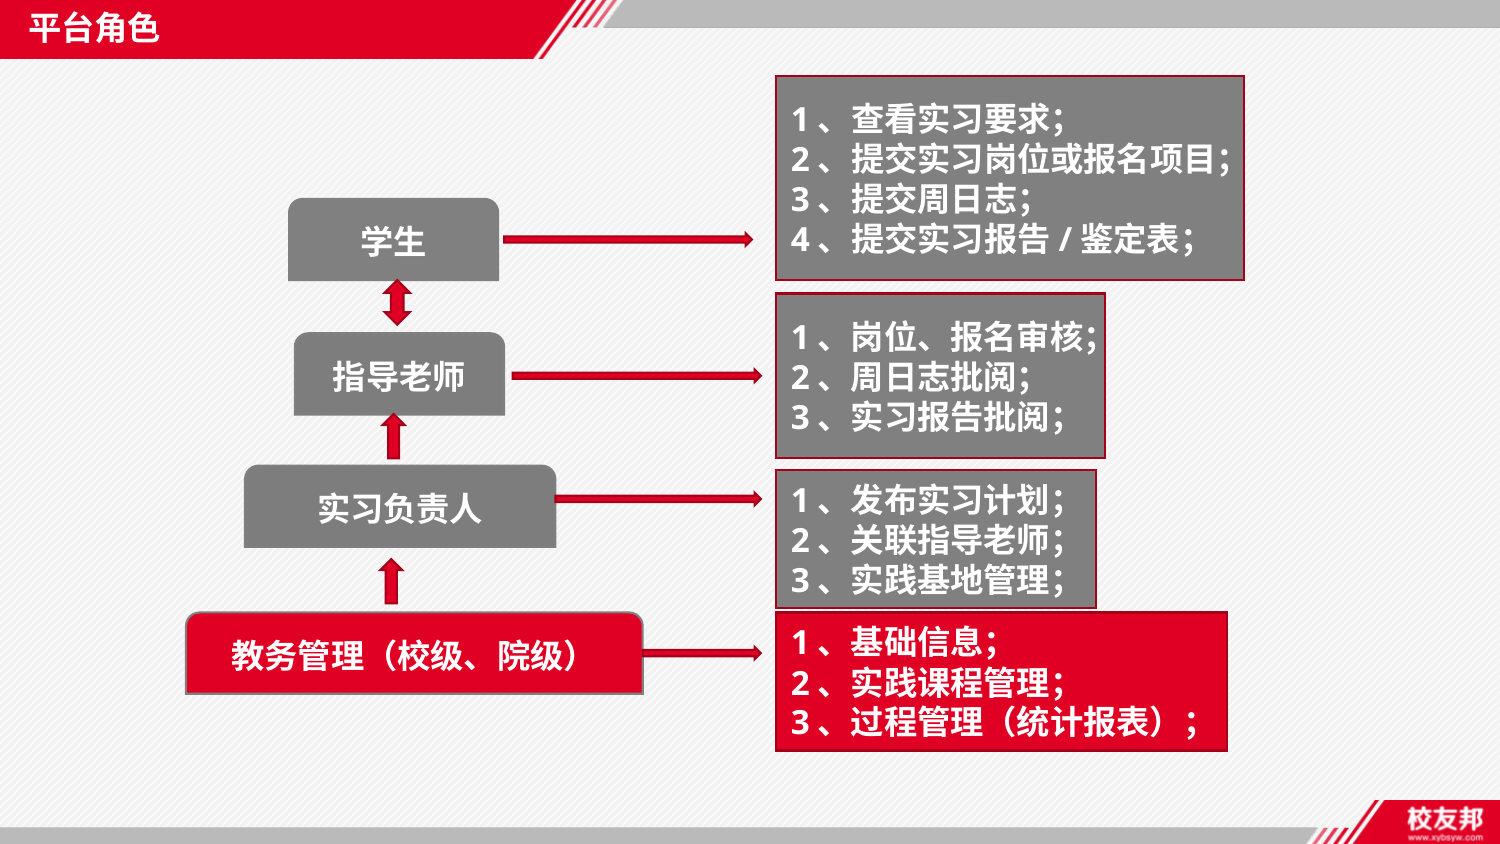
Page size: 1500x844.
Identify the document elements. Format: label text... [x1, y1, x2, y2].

text_box 平台角色 [20, 0, 170, 55]
text_box 指导老师 [293, 332, 506, 416]
text_box 1、发布实习计划； 2、关联指导老师； 3、实践基地管理； [775, 469, 1097, 609]
text_box 1、查看实习要求； 2、提交实习岗位或报名项目； 3、提交周日志； 4、提交实习报告/鉴定表； [775, 75, 1245, 281]
text_box 学生 [288, 197, 500, 282]
text_box [377, 557, 405, 605]
text_box 1、岗位、报名审核； 2、周日志批阅； 3、实习报告批阅； [775, 292, 1106, 459]
text_box [380, 412, 408, 460]
picture [0, 0, 1500, 844]
text_box 实习负责人 [243, 464, 557, 548]
text_box [511, 366, 763, 385]
text_box 1、基础信息； 2、实践课程管理； 3、过程管理（统计报表）； [775, 611, 1228, 752]
text_box [641, 644, 763, 662]
text_box [382, 278, 413, 327]
text_box [554, 490, 763, 508]
text_box [503, 230, 754, 249]
text_box 教务管理（校级、院级） [184, 611, 644, 695]
